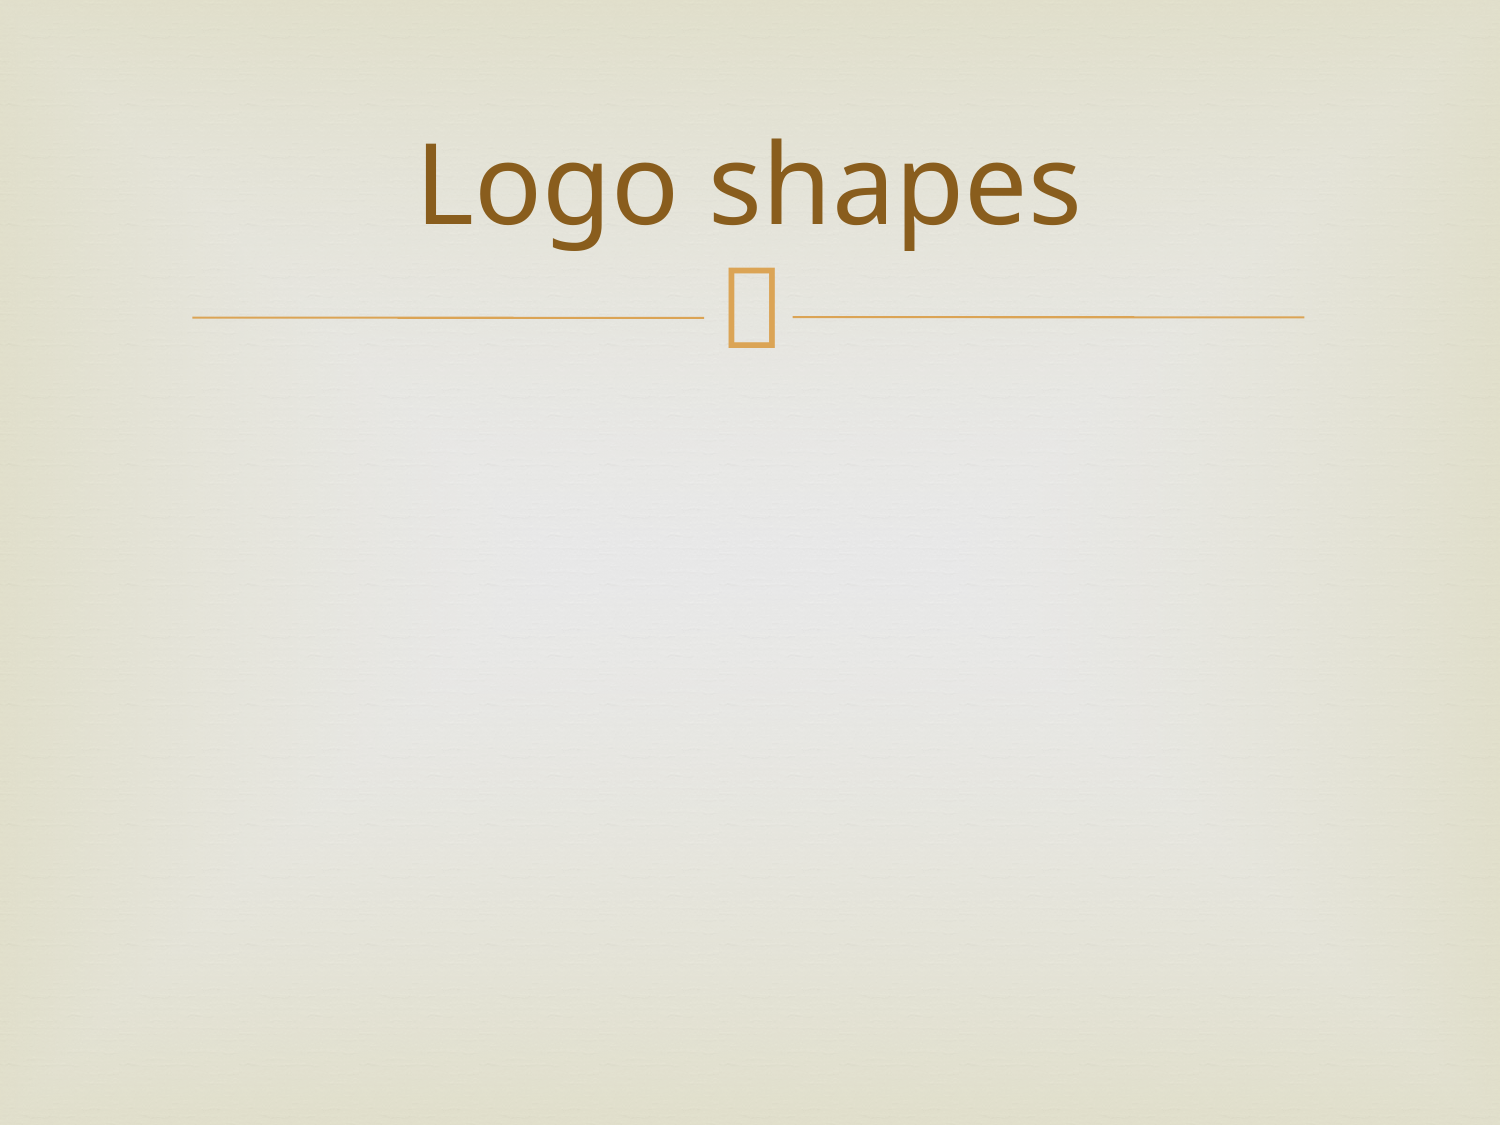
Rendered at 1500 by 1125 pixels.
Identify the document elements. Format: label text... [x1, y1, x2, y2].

title Logo shapes [112, 93, 1386, 267]
